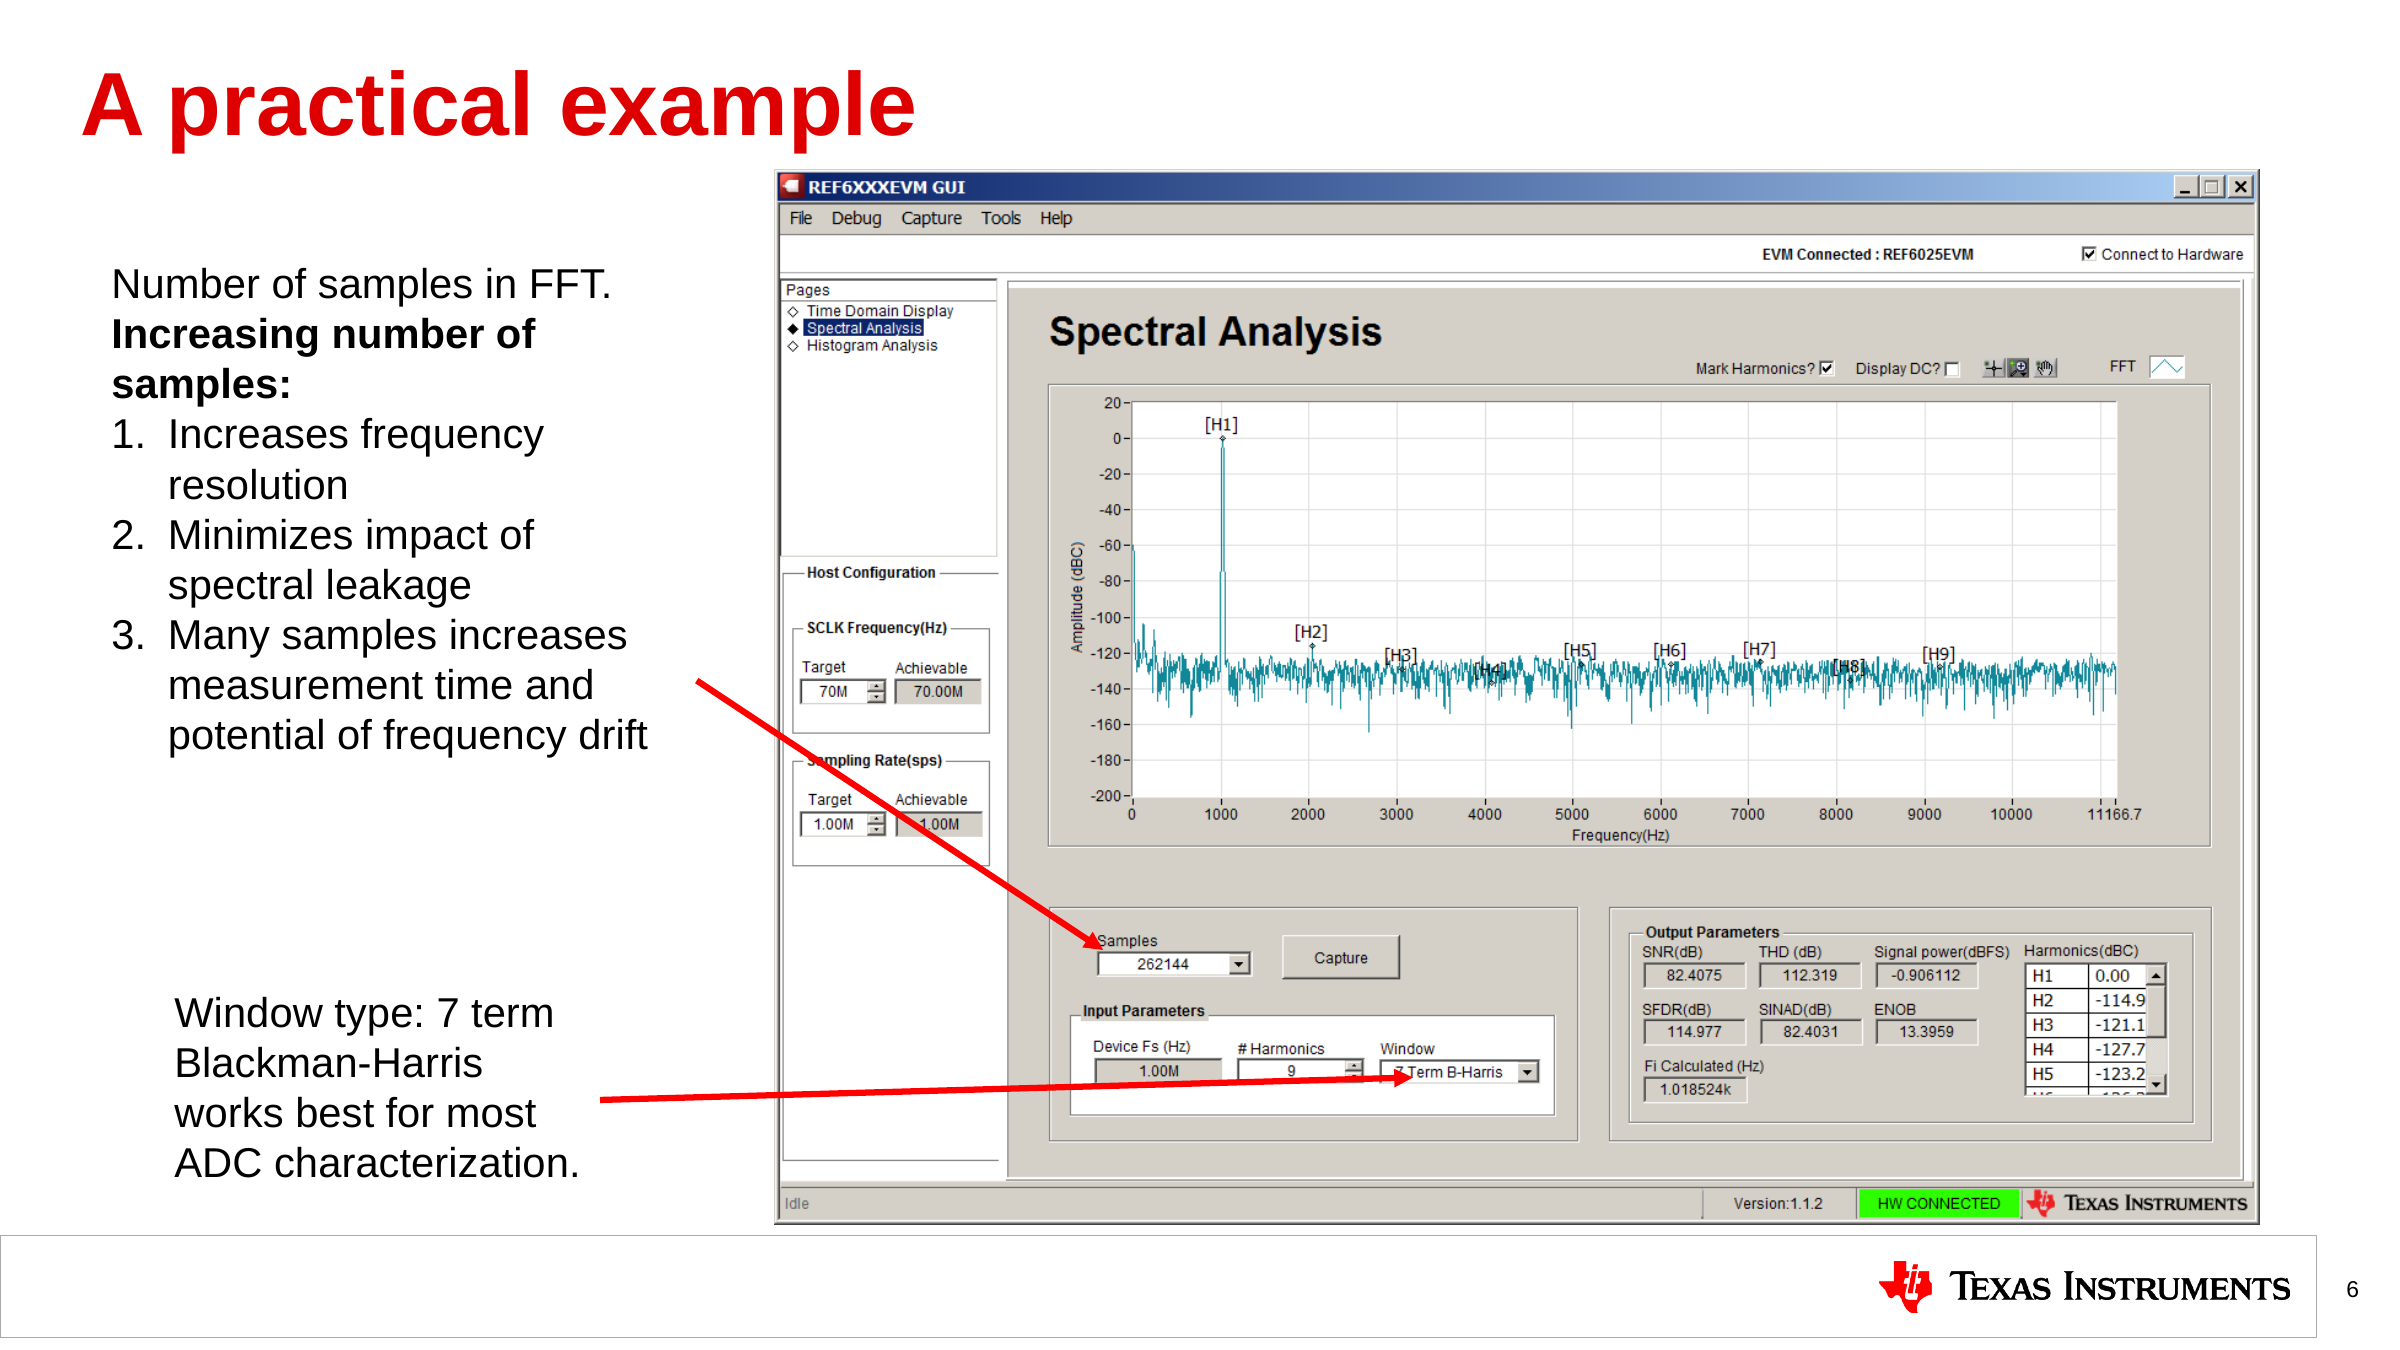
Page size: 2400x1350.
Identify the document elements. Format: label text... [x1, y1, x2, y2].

title A practical example [60, 27, 2282, 189]
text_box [599, 1077, 1414, 1101]
text_box Window type: 7 term Blackman-Harris works best for most ADC characterization. [159, 978, 600, 1193]
picture [1879, 1306, 2290, 1313]
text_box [696, 680, 1104, 951]
slide_number 6 [1819, 1264, 2380, 1306]
picture [774, 169, 2260, 1226]
text_box Number of samples in FFT. Increasing number of samples: Increases frequency resolution Minimizes impact of spectral leakage Many samples increases measurement time and potential of frequency drift [96, 249, 697, 765]
